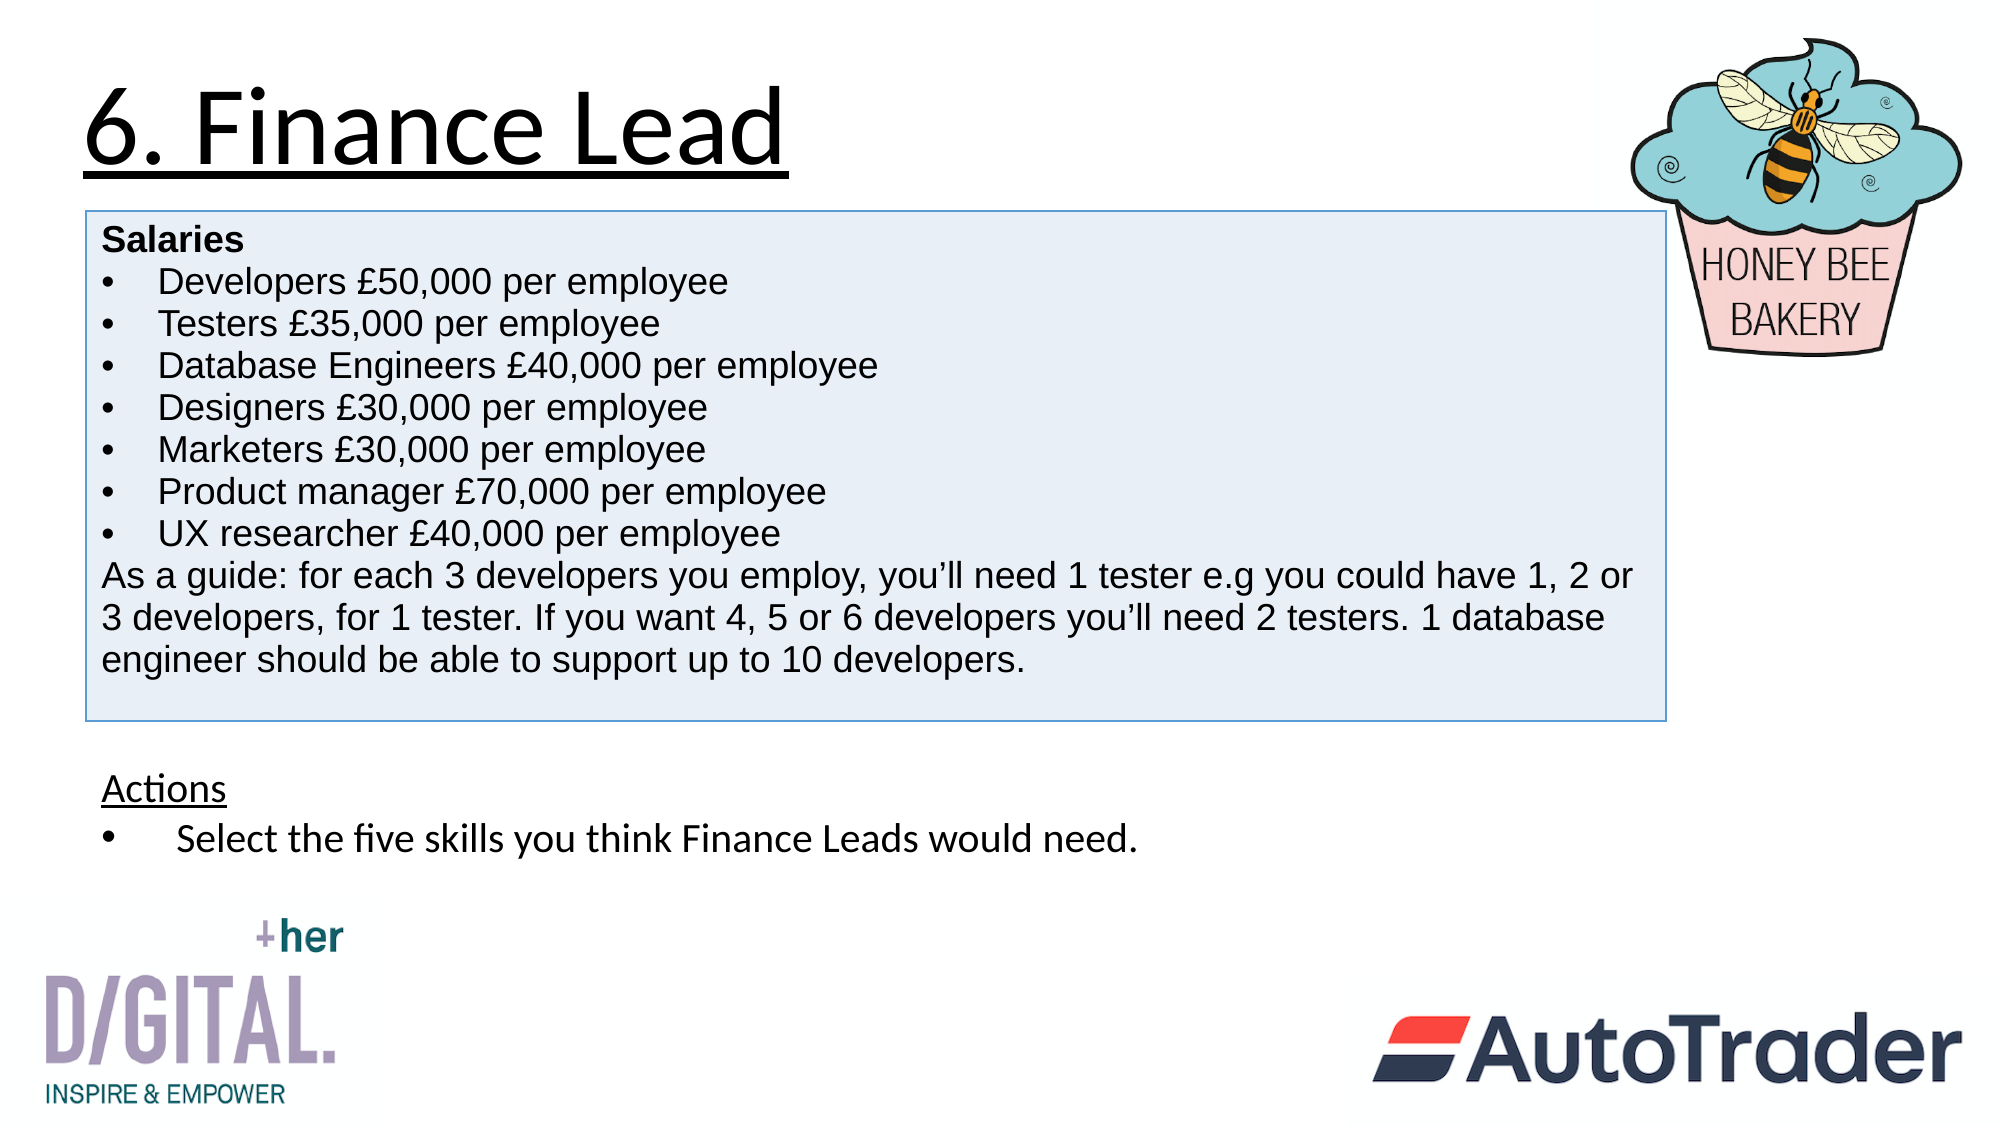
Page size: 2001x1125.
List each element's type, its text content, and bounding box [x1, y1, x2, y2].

text_box Actions Select the five skills you think Finance Leads would need. [86, 753, 1694, 919]
table_header Salaries Developers £50,000 per employee Testers £35,000 per employee Database Engineers £40,000 per employee Designers £30,000 per employee Marketers £30,000 per employee Product manager £70,000 per employee UX researcher £40,000 per employee As a guide: for each 3 developers you employ, you’ll need 1 tester e.g you could have 1, 2 or 3 developers, for 1 tester. If you want 4, 5 or 6 developers you’ll need 2 testers. 1 database engineer should be able to support up to 10 developers. [87, 212, 1665, 720]
picture [0, 897, 387, 1125]
text_box 6. Finance Lead [67, 44, 1586, 195]
picture [1591, 0, 2000, 401]
picture [1347, 978, 2000, 1125]
